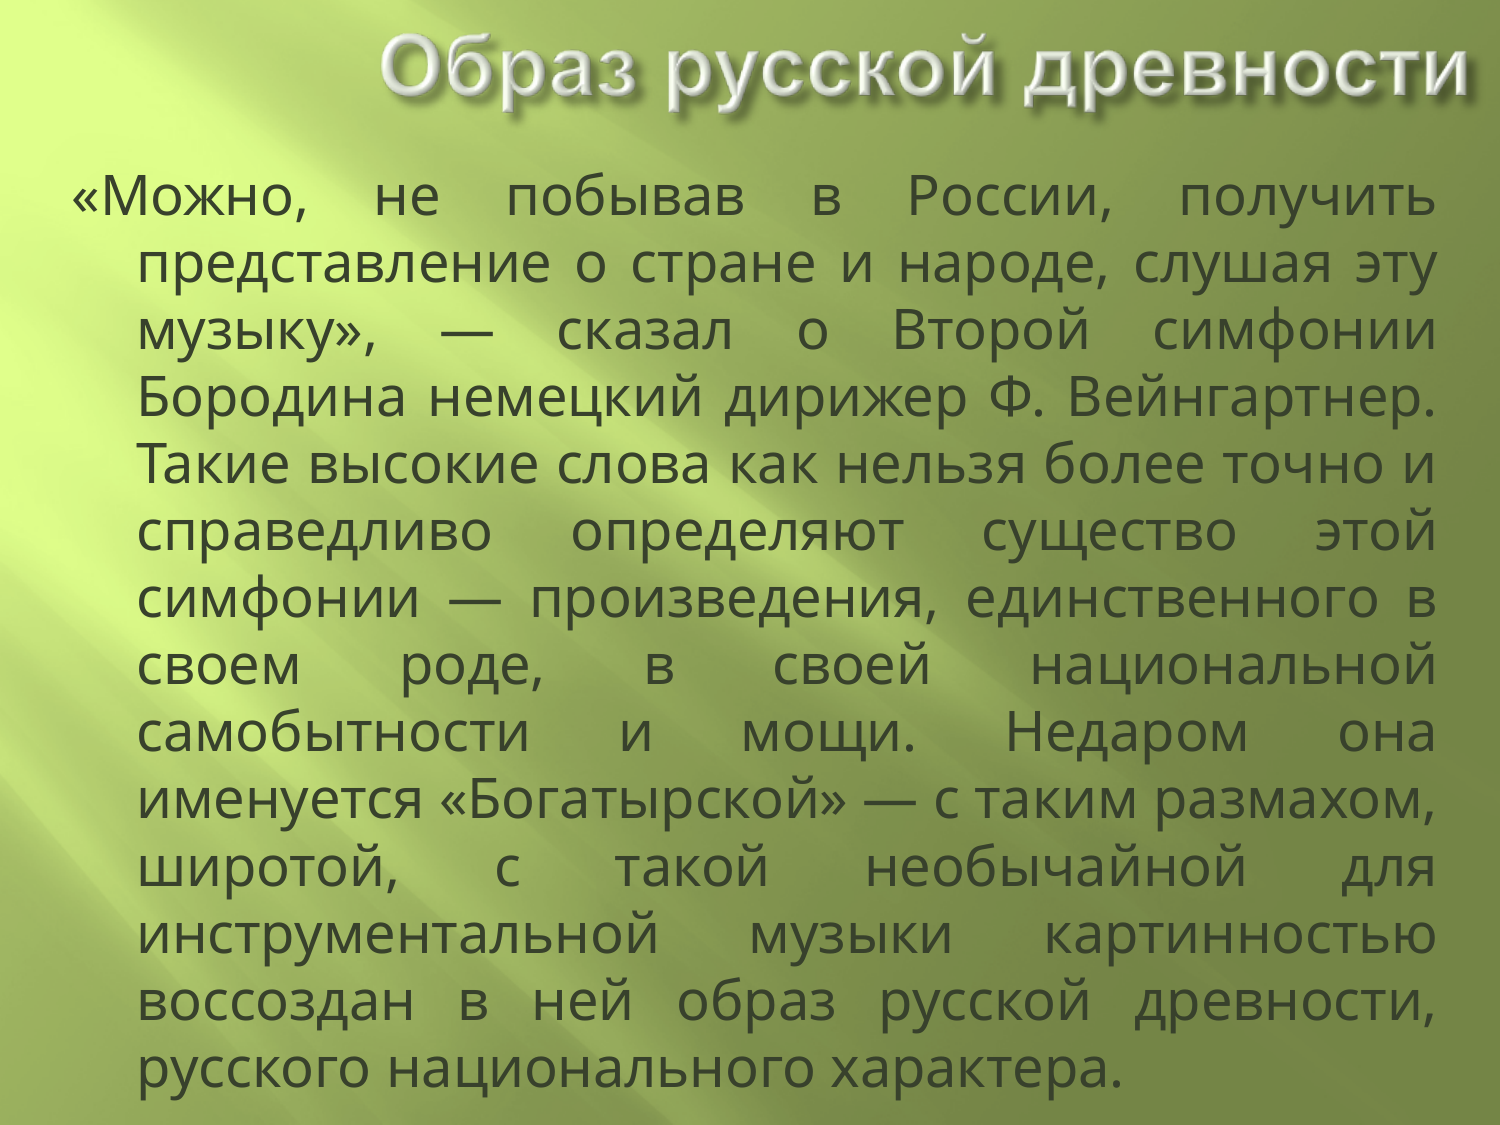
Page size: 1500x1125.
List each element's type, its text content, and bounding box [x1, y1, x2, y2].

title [319, 0, 1500, 141]
list «Можно, не побывав в России, получить представление о стране и народе, слушая эту музыку», — сказал о Второй симфонии Бородина немецкий дирижер Ф. Вейнгартнер. Такие высокие слова как нельзя более точно и справедливо определяют существо этой симфонии — произведения, единственного в своем роде, в своей национальной самобытности и мощи. Недаром она именуется «Богатырской» — с таким размахом, широтой, с такой необычайной для инструментальной музыки картинностью воссоздан в ней образ русской древности, русского национального характера. [34, 152, 1454, 1125]
